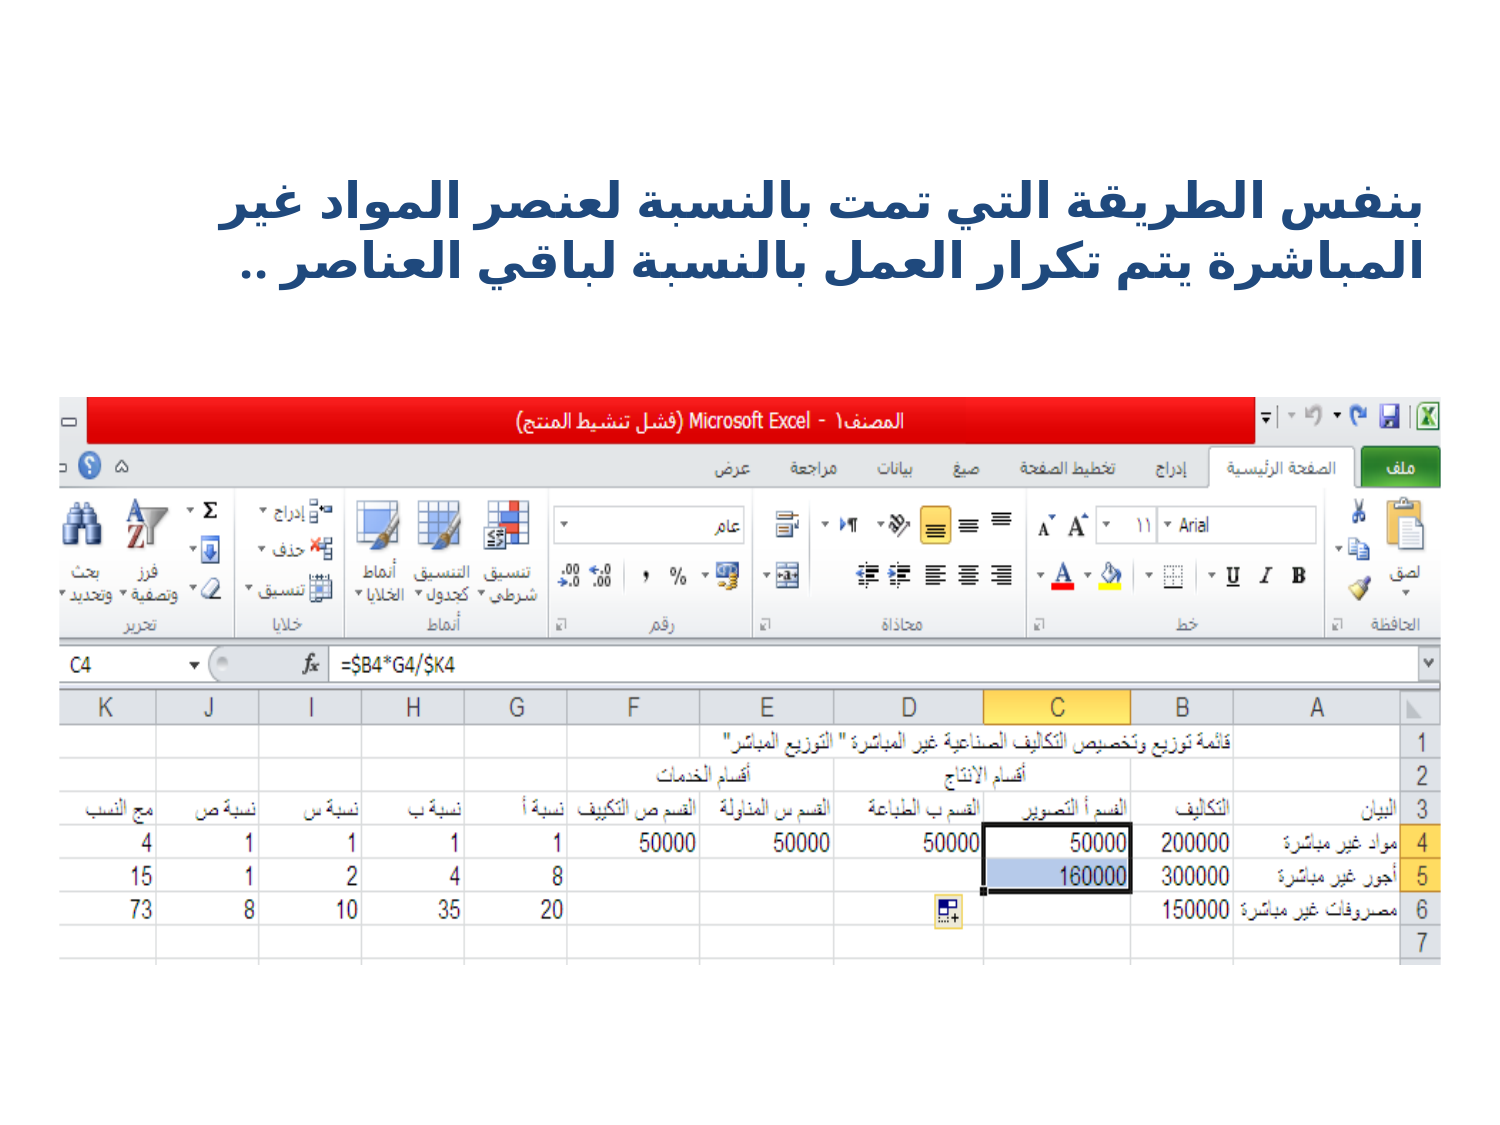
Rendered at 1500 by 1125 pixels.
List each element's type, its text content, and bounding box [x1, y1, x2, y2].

picture [59, 396, 1441, 965]
text_box بنفس الطريقة التي تمت بالنسبة لعنصر المواد غير المباشرة يتم تكرار العمل بالنسبة لباقي العناصر .. [59, 160, 1441, 296]
